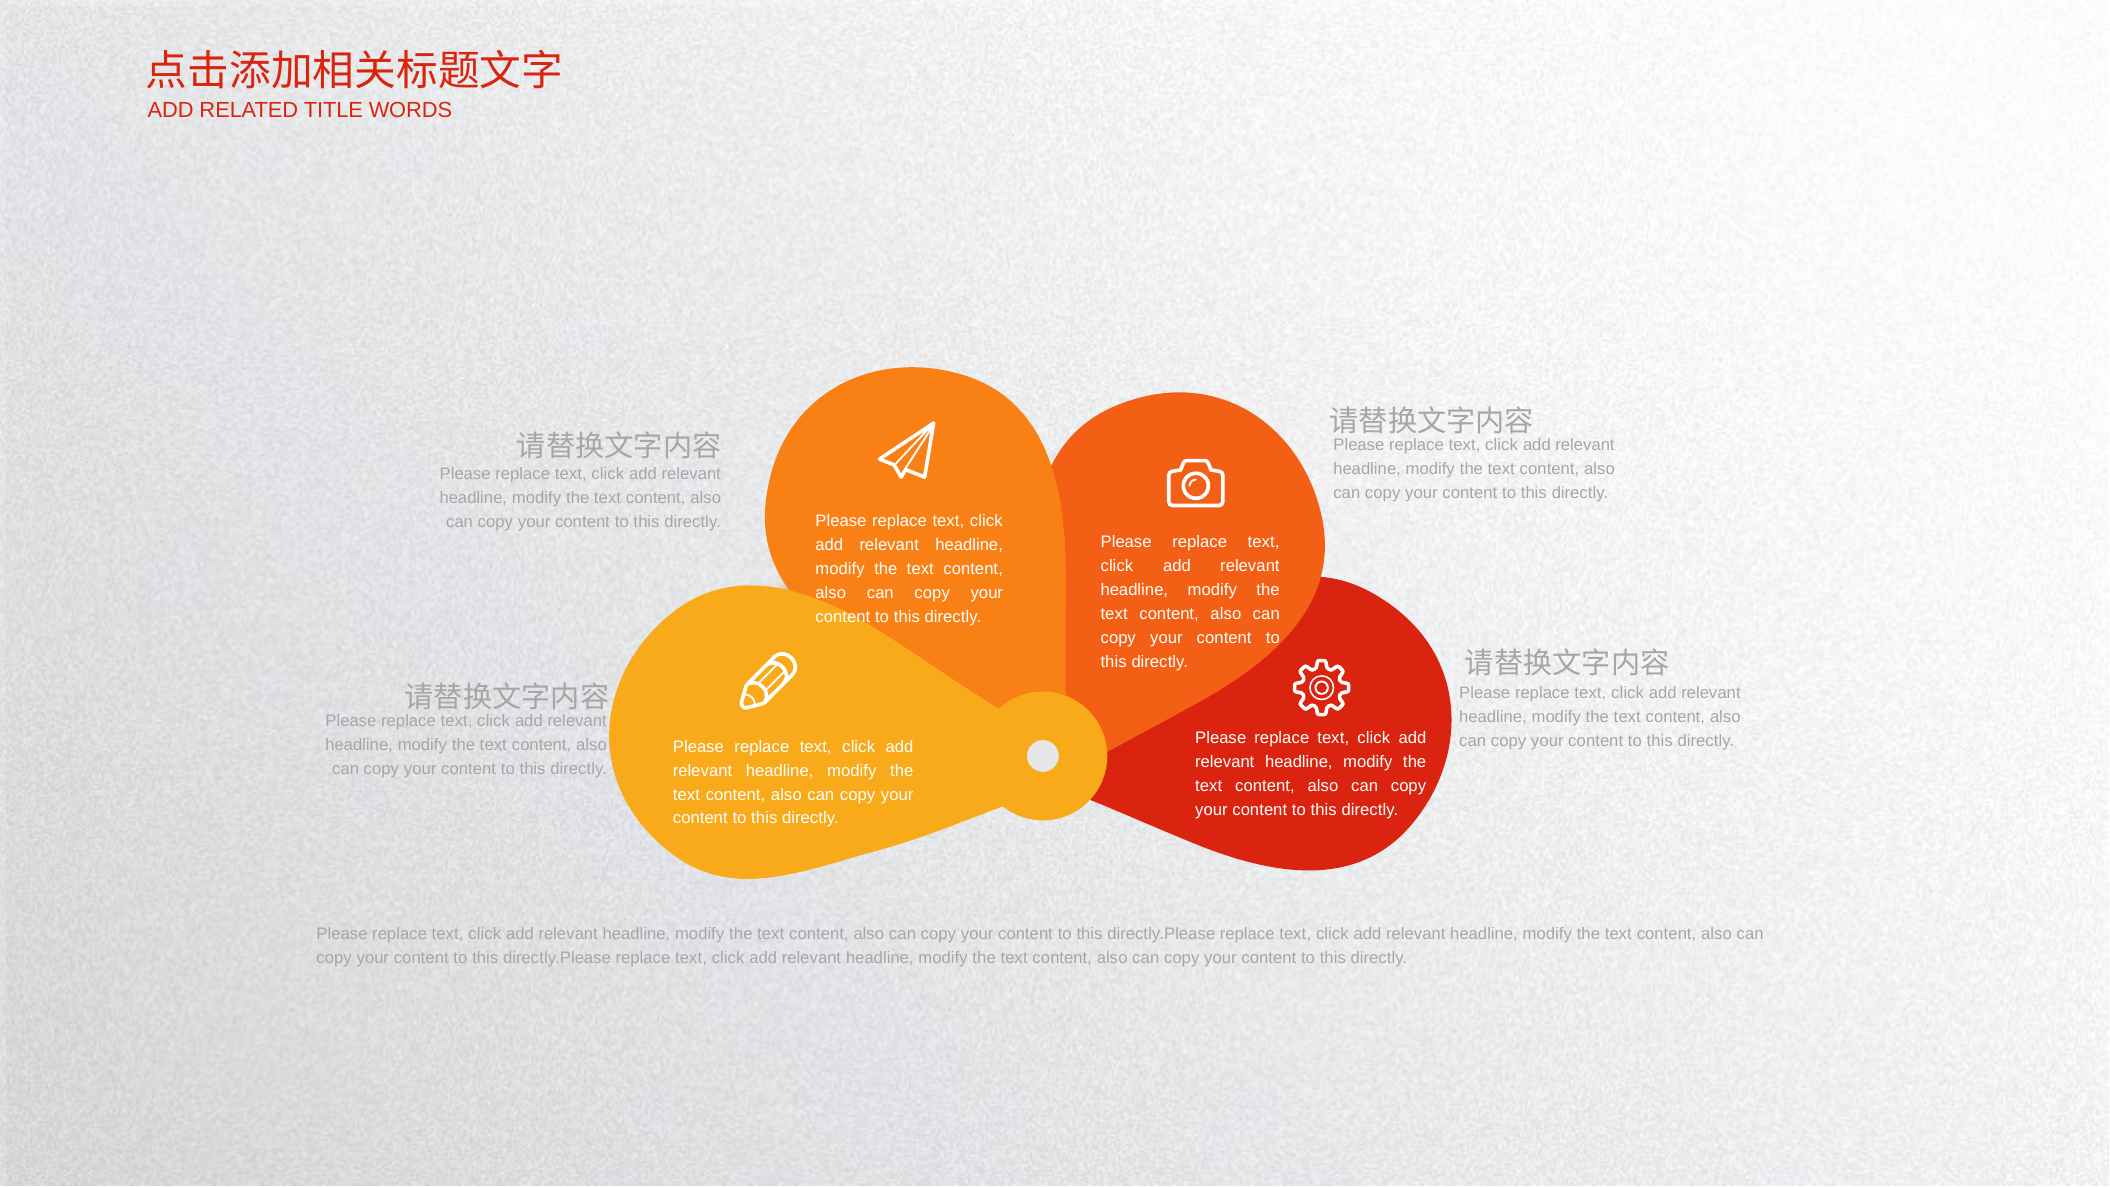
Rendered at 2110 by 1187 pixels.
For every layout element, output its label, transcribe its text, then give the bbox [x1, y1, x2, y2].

text_box ADD RELATED TITLE WORDS [147, 96, 453, 123]
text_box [1442, 395, 1644, 501]
text_box 点击添加相关标题文字 [145, 43, 564, 95]
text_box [624, 373, 1442, 921]
text_box Please replace text, click add relevant headline, modify the text content, also can copy your content to this directly.Please replace text, click add relevant headline, modify the text content, also can copy your content to this directly.Please replace text, click add relevant headline, modify the text content, also can copy your content to this directly. [316, 918, 1793, 967]
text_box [295, 671, 611, 777]
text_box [1459, 637, 1771, 749]
picture [0, 0, 2110, 1186]
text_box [409, 420, 624, 530]
